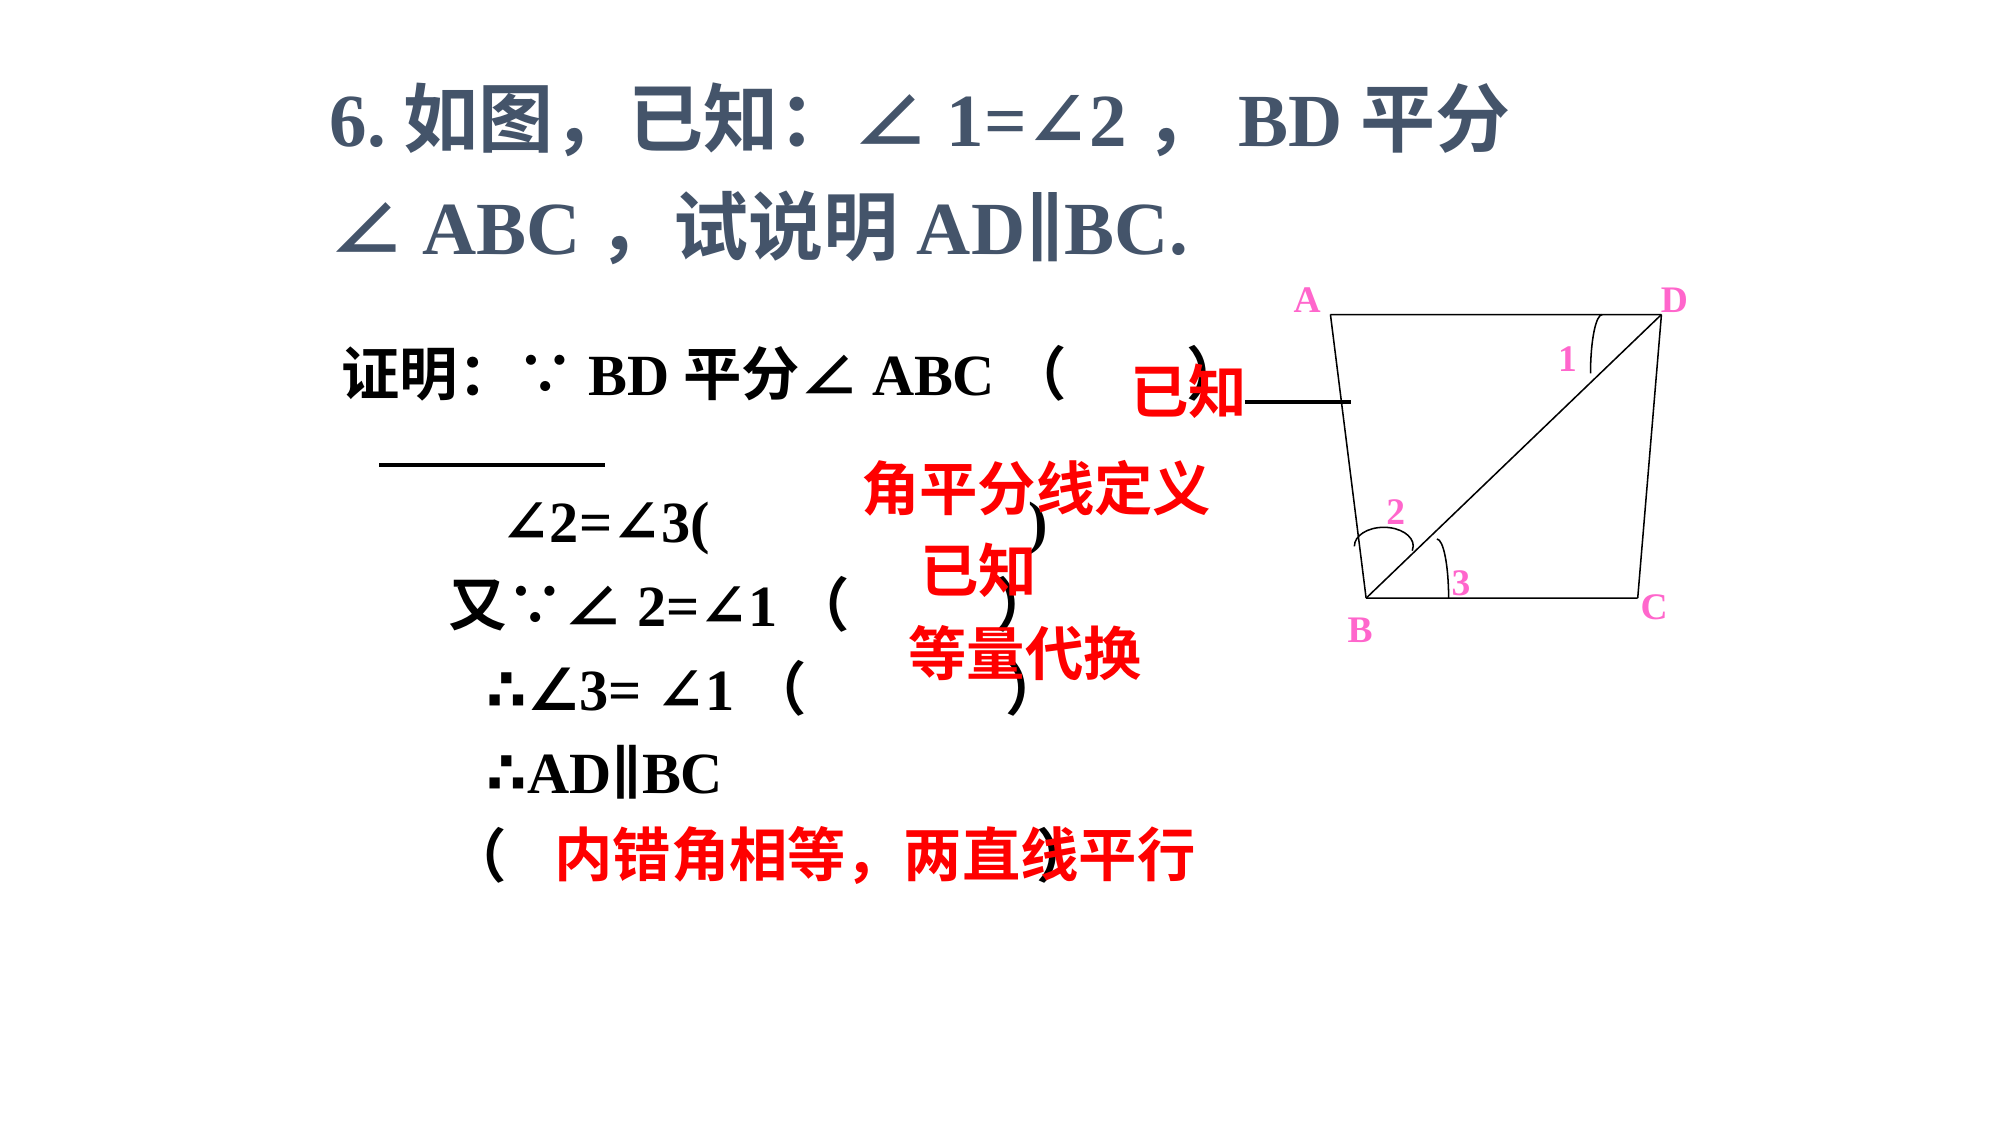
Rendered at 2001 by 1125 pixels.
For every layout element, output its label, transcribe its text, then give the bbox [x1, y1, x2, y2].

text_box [1271, 267, 1721, 658]
text_box 已知 [905, 527, 1052, 609]
text_box 内错角相等，两直线平行 [539, 810, 1211, 896]
list 证明：∵BD平分∠ABC（ ） ∴∠2=∠3( ) 又∵∠2=∠1（ ） ∴∠3= ∠1（ ） ∴AD∥BC （ ） [326, 338, 1367, 980]
text_box 已知 [1116, 347, 1263, 433]
text_box 等量代换 [894, 609, 1157, 695]
text_box 6.如图，已知：∠1=∠2，BD平分∠ABC，试说明AD∥BC. [314, 67, 1716, 256]
text_box 角平分线定义 [846, 444, 1226, 529]
